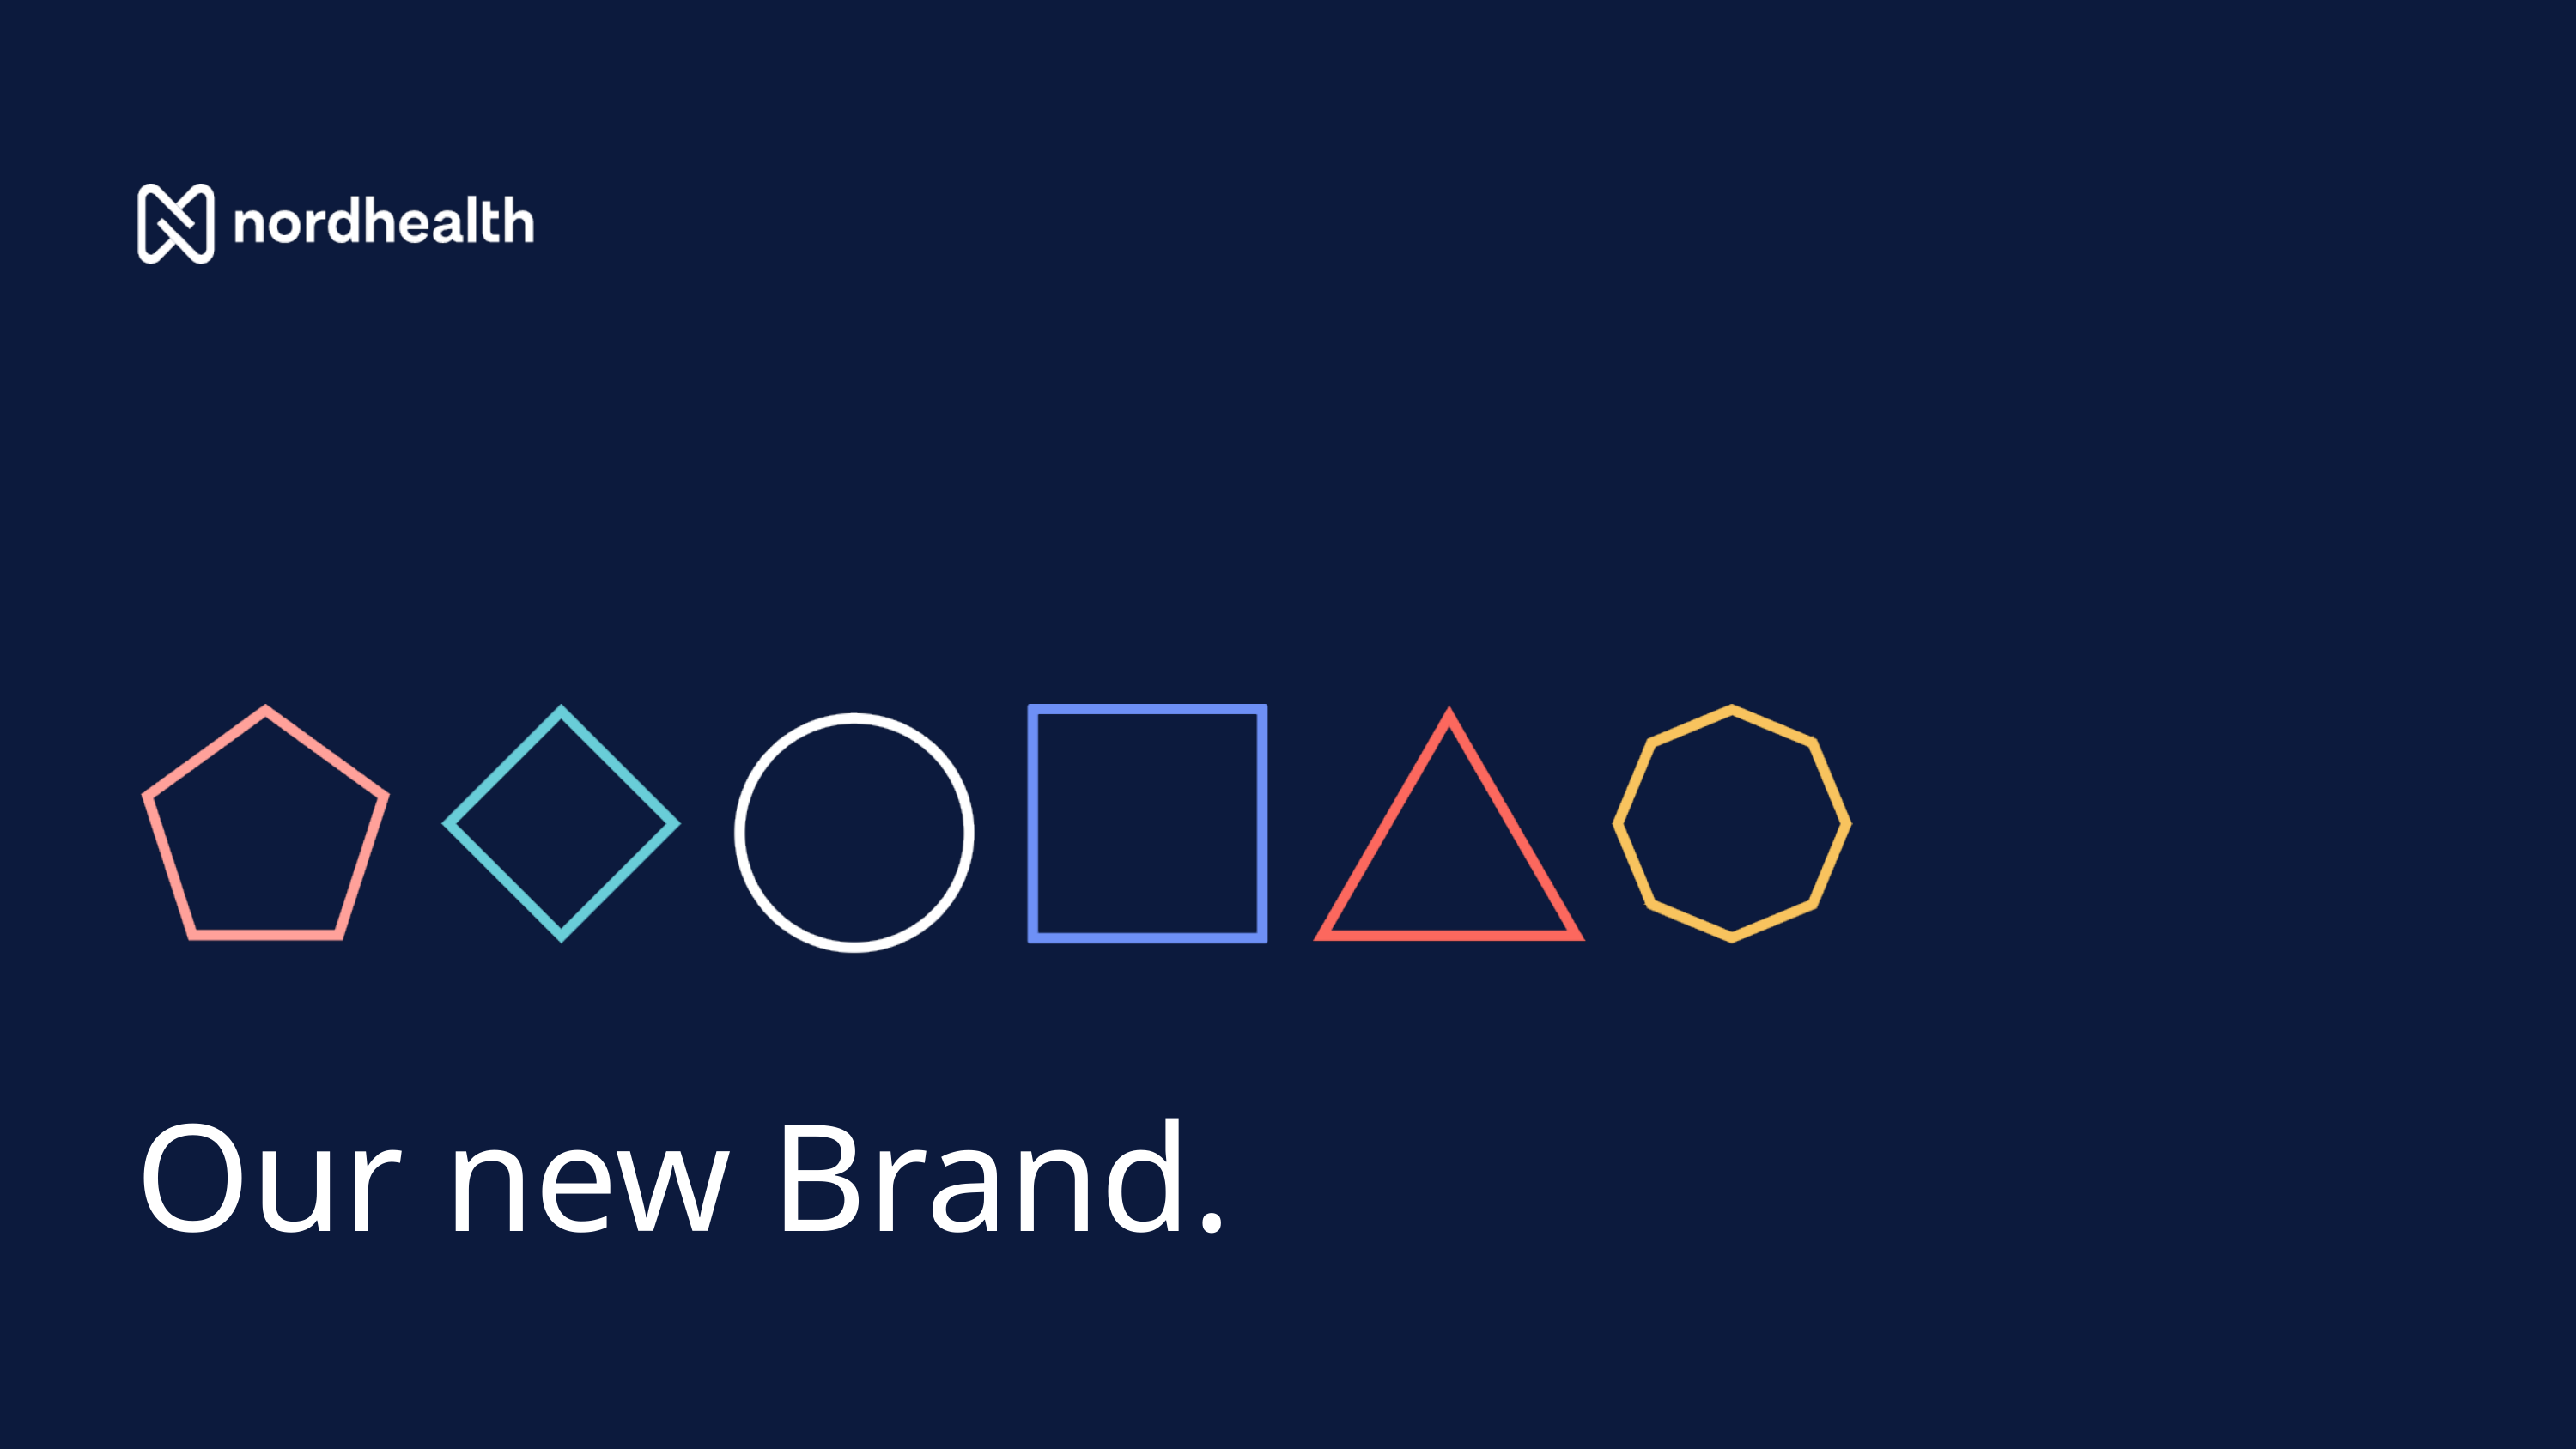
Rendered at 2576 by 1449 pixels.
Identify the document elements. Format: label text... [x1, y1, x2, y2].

text_box Our new Brand. [135, 1072, 1914, 1261]
picture [135, 704, 1853, 1021]
picture [137, 183, 538, 264]
